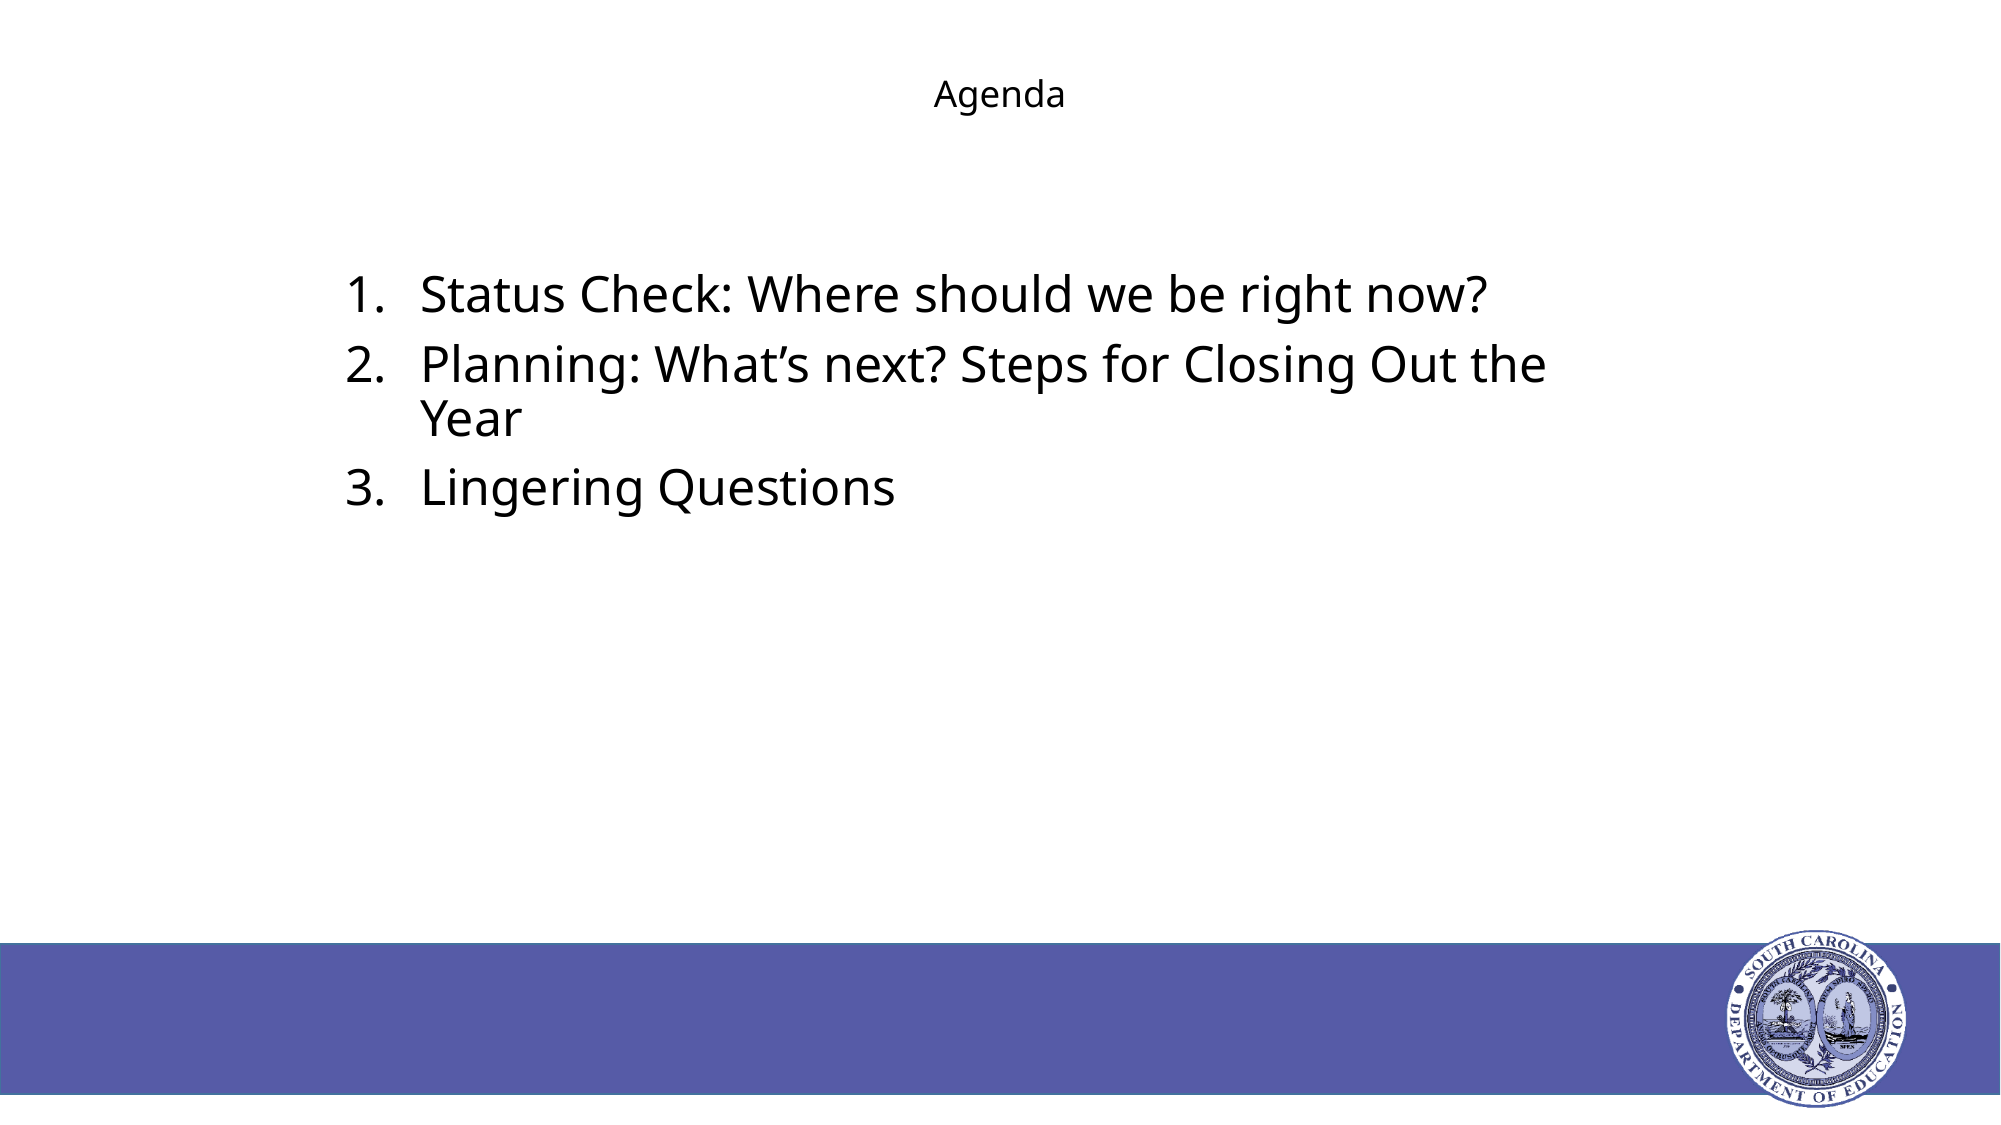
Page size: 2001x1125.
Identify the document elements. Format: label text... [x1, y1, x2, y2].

title Agenda [384, 68, 1616, 123]
list Status Check: Where should we be right now? Planning: What’s next? Steps for Closing Out the Year Lingering Questions [345, 269, 1576, 977]
picture [1723, 928, 1907, 1109]
